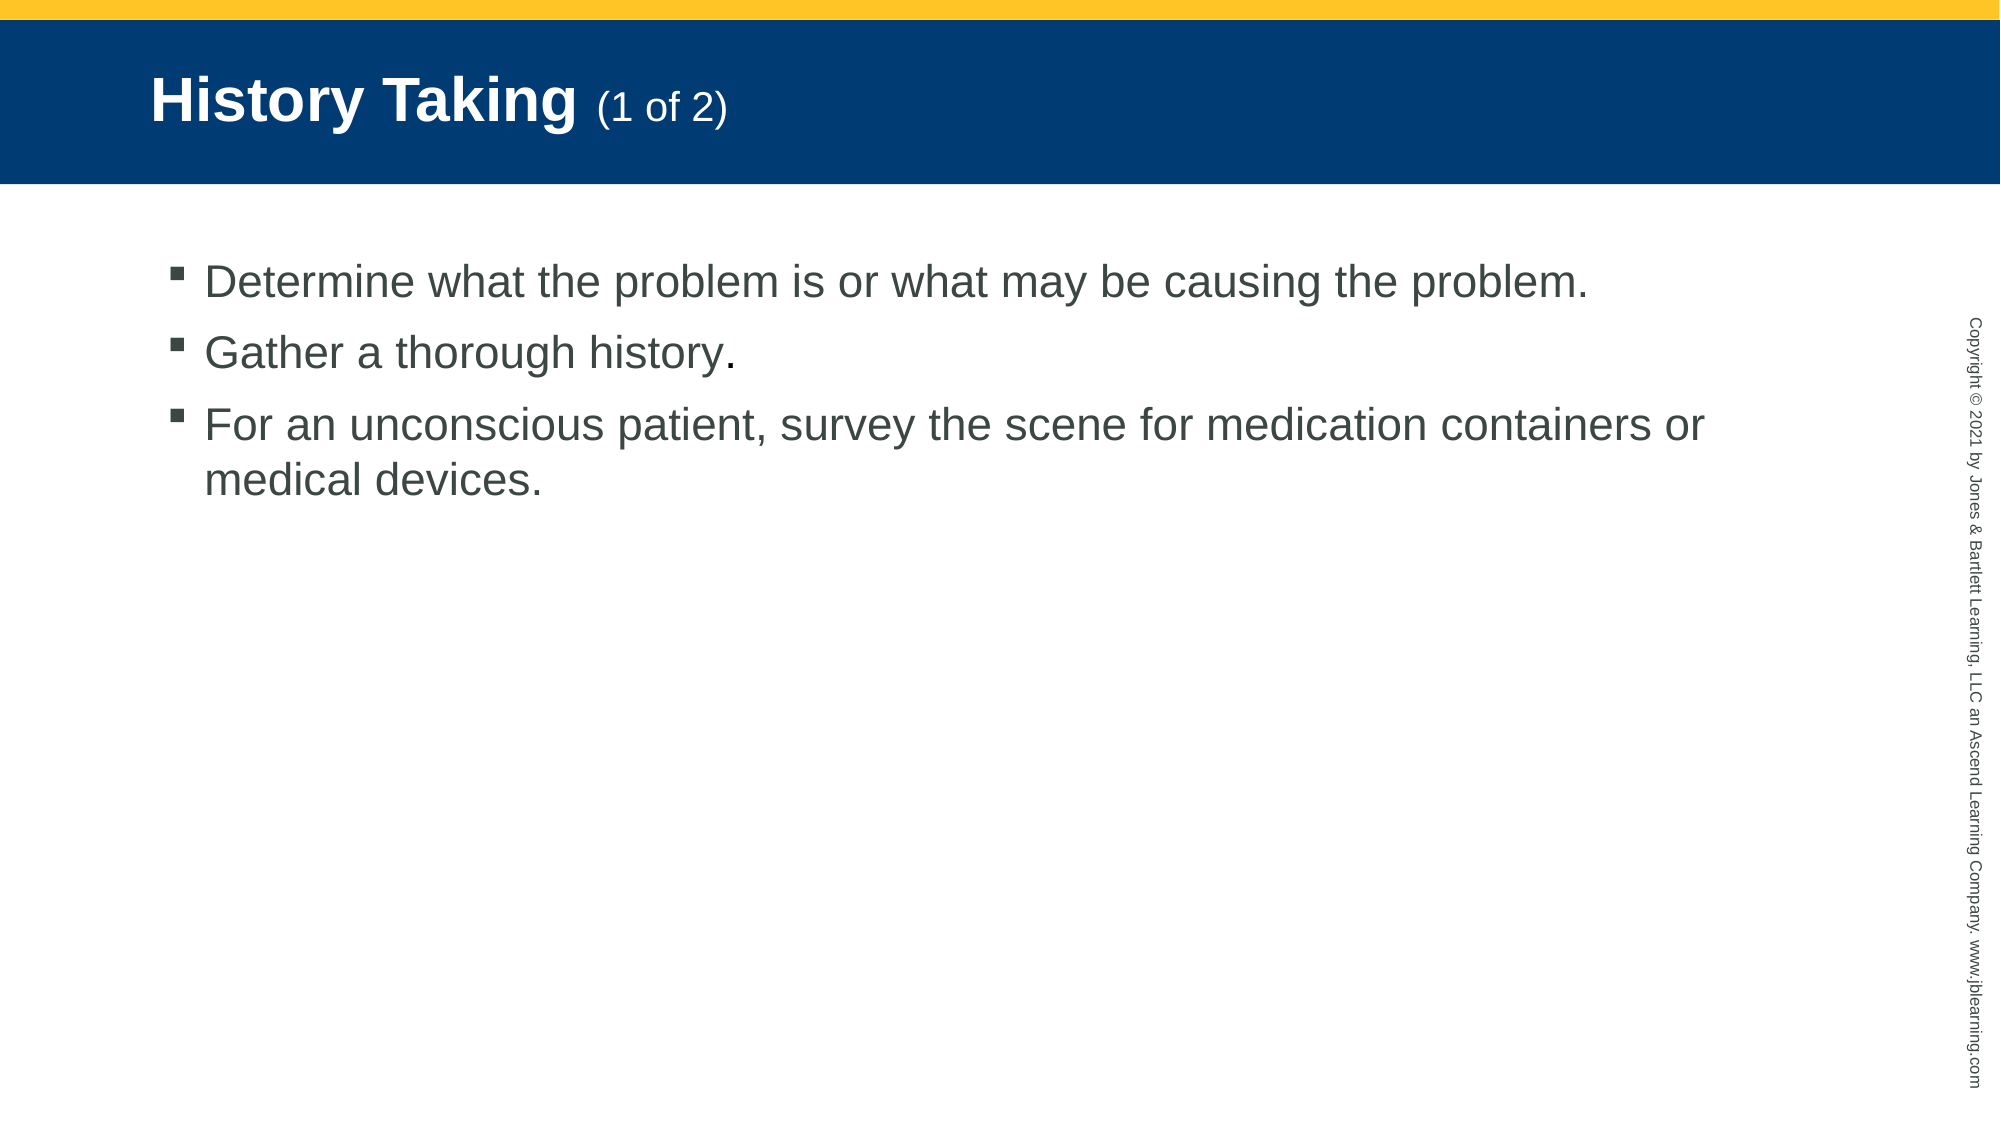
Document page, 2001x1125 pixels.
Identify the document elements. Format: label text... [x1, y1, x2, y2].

list Determine what the problem is or what may be causing the problem. Gather a thorough history. For an unconscious patient, survey the scene for medication containers or medical devices. [151, 244, 1840, 1016]
title History Taking (1 of 2) [0, 19, 2000, 185]
